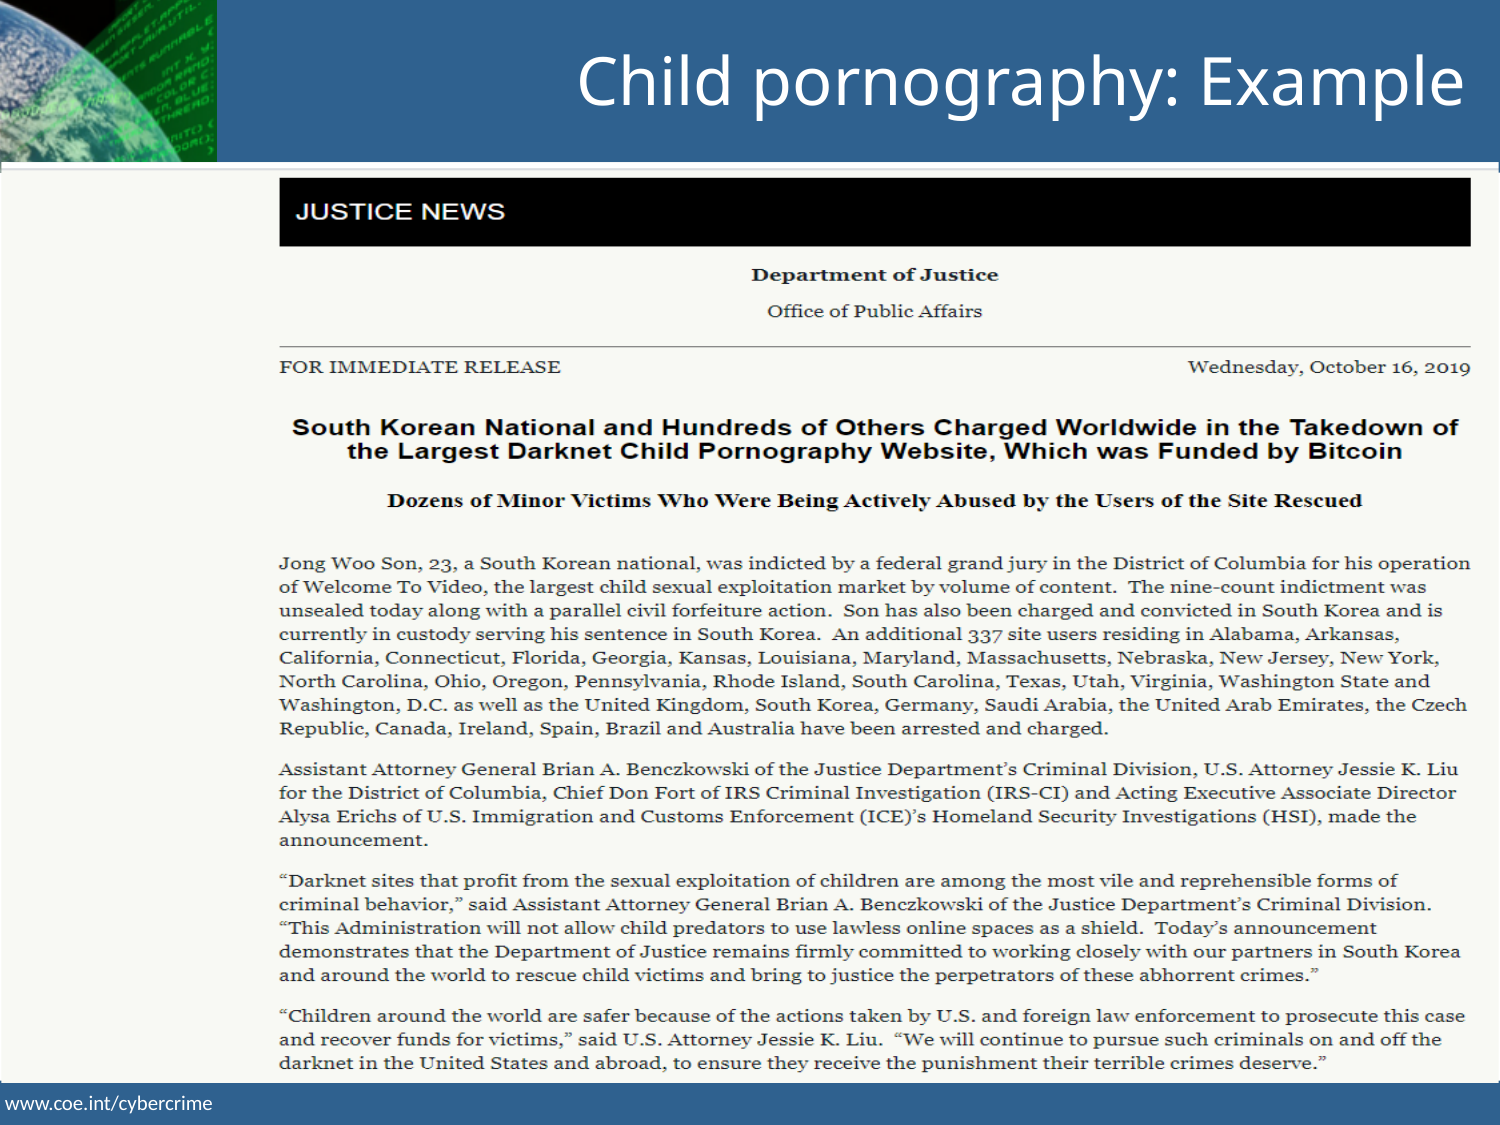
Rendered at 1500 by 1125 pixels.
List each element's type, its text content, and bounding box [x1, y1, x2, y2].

picture [0, 0, 1499, 1083]
text_box Child pornography: Example [230, 31, 1483, 126]
